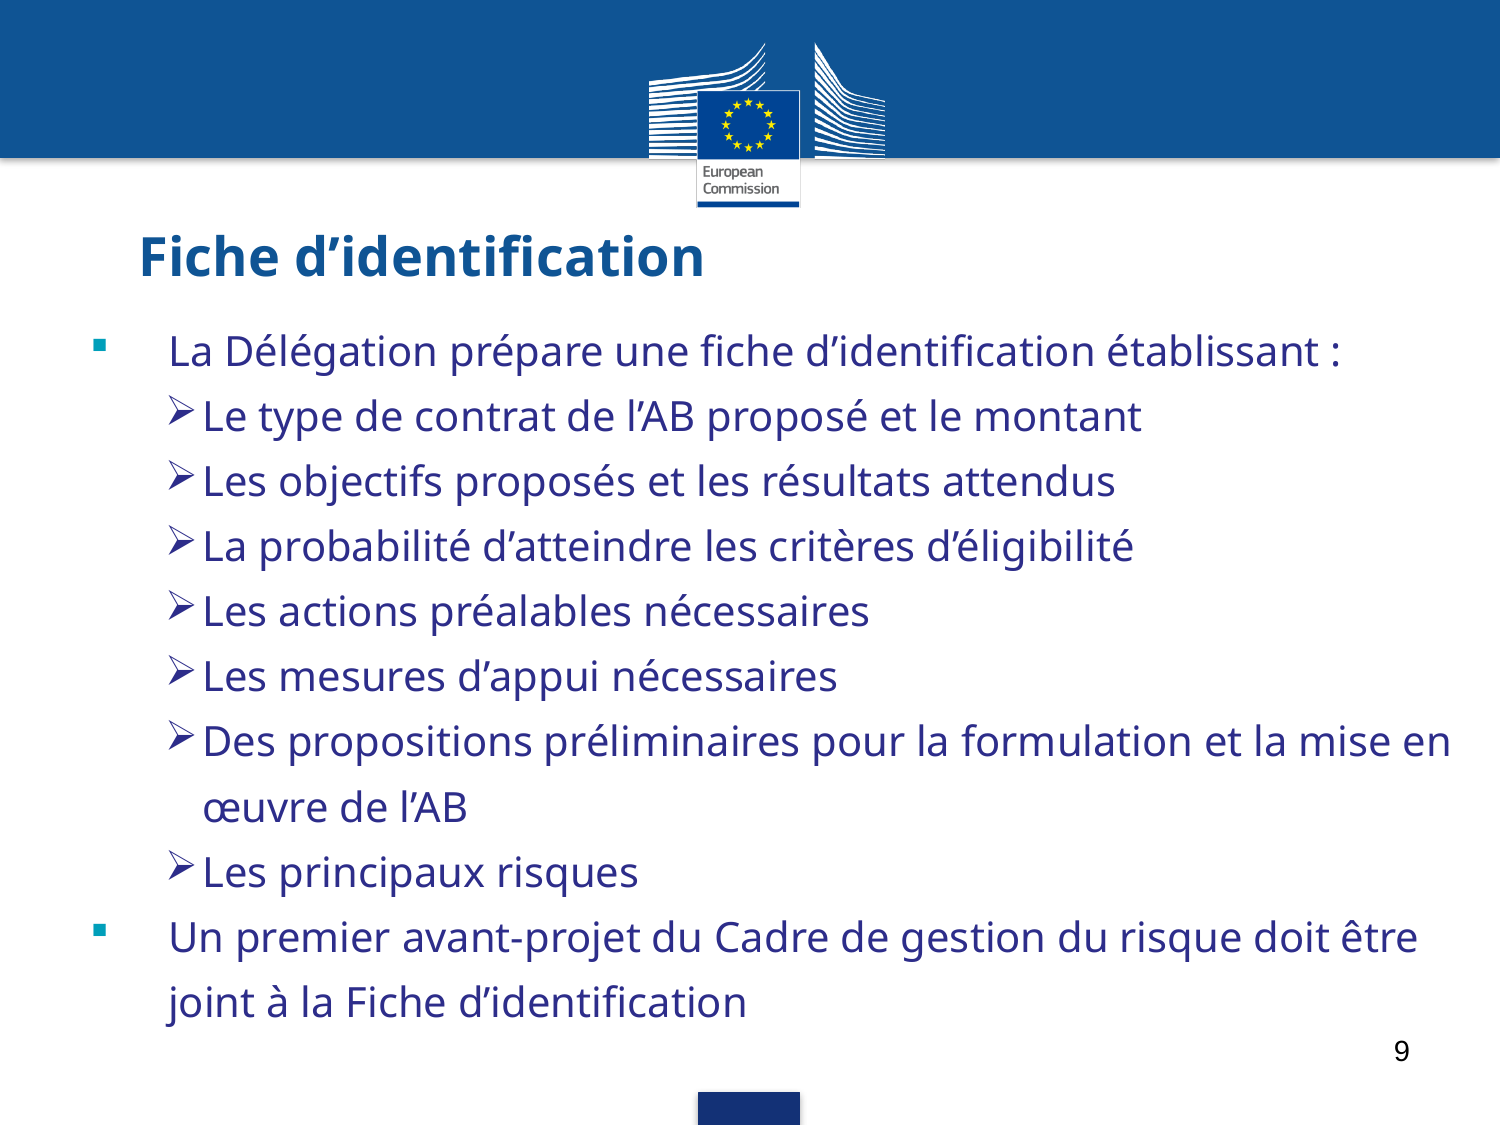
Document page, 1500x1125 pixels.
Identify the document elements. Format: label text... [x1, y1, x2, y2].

slide_number 9 [1074, 1024, 1425, 1103]
picture [649, 42, 885, 208]
title Fiche d’identification [64, 219, 1416, 292]
list La Délégation prépare une fiche d’identification établissant : Le type de contrat de l’AB proposé et le montant Les objectifs proposés et les résultats attendus La probabilité d’atteindre les critères d’éligibilité Les actions préalables nécessaires Les mesures d’appui nécessaires Des propositions préliminaires pour la formulation et la mise en œuvre de l’AB Les principaux risques Un premier avant-projet du Cadre de gestion du risque doit être joint à la Fiche d’identification [0, 302, 1500, 1059]
